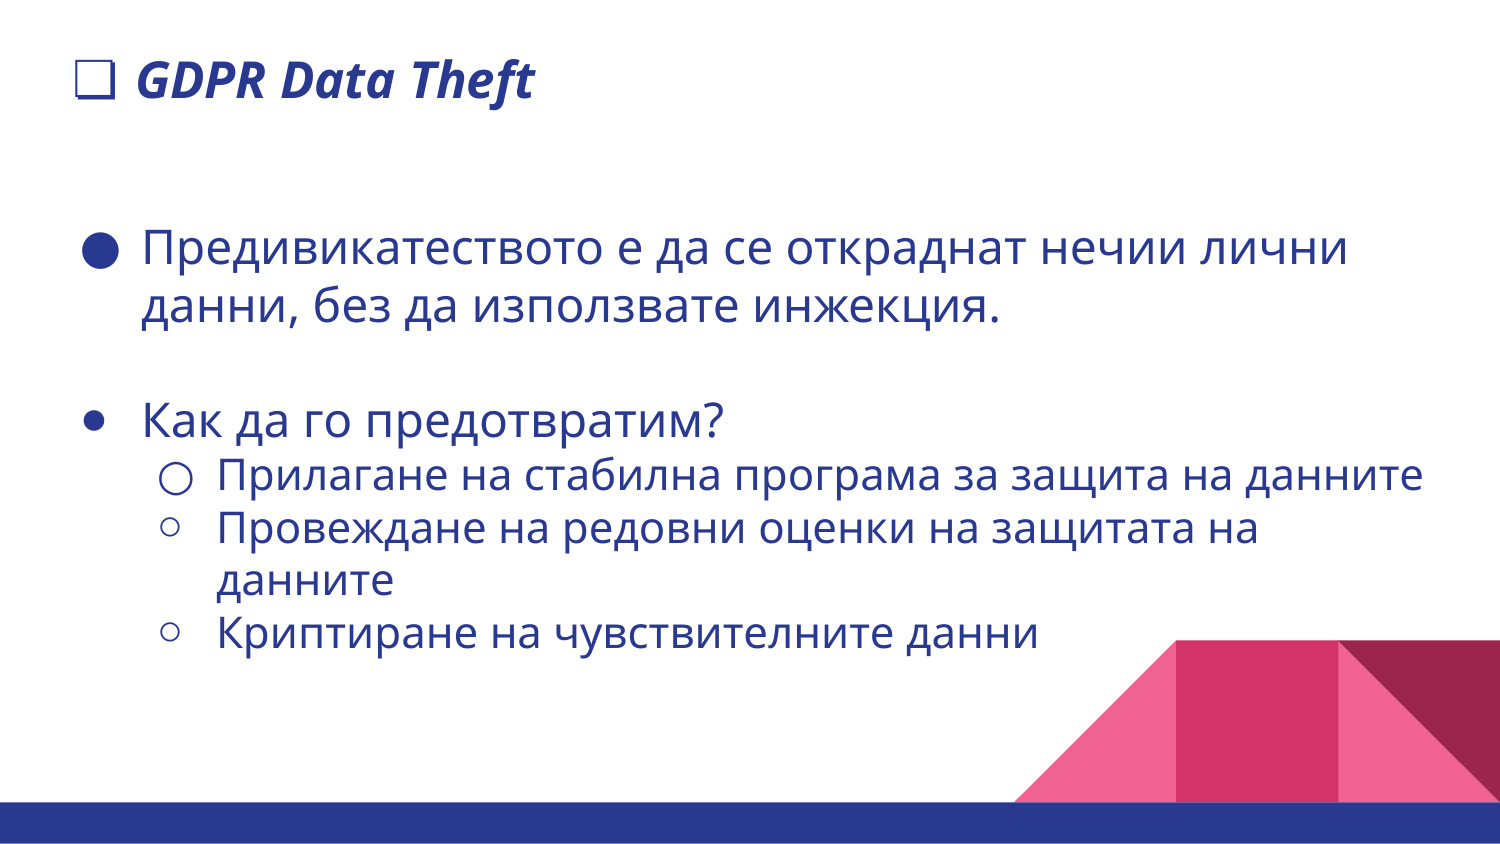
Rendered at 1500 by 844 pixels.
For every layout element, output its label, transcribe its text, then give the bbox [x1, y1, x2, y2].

list Предивикатеството е да се откраднат нечии лични данни, без да използвате инжекция. Как да го предотвратим? Прилагане на стабилна програма за защита на данните Провеждане на редовни оценки на защитата на данните Криптиране на чувствителните данни [51, 201, 1449, 750]
title GDPR Data Theft [45, 32, 1443, 132]
